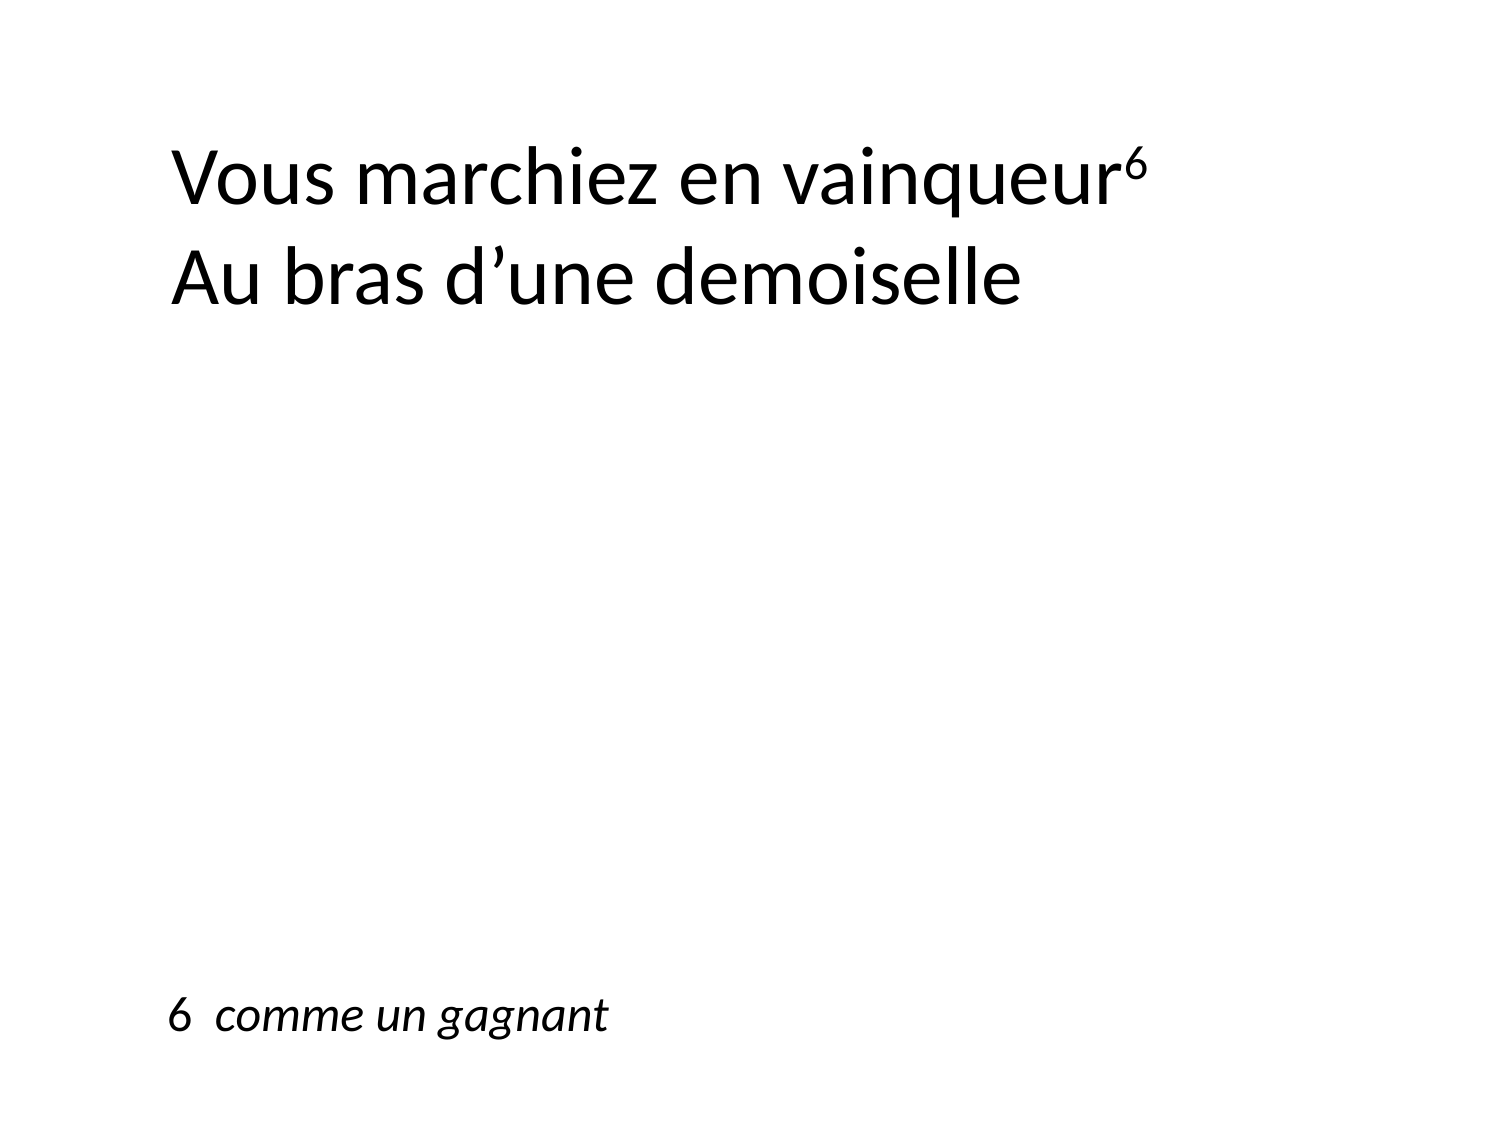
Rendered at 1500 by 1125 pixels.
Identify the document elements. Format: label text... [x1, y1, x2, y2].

text_box Vous marchiez en vainqueur6 Au bras d’une demoiselle [156, 113, 1164, 329]
text_box 6 comme un gagnant [152, 974, 625, 1049]
